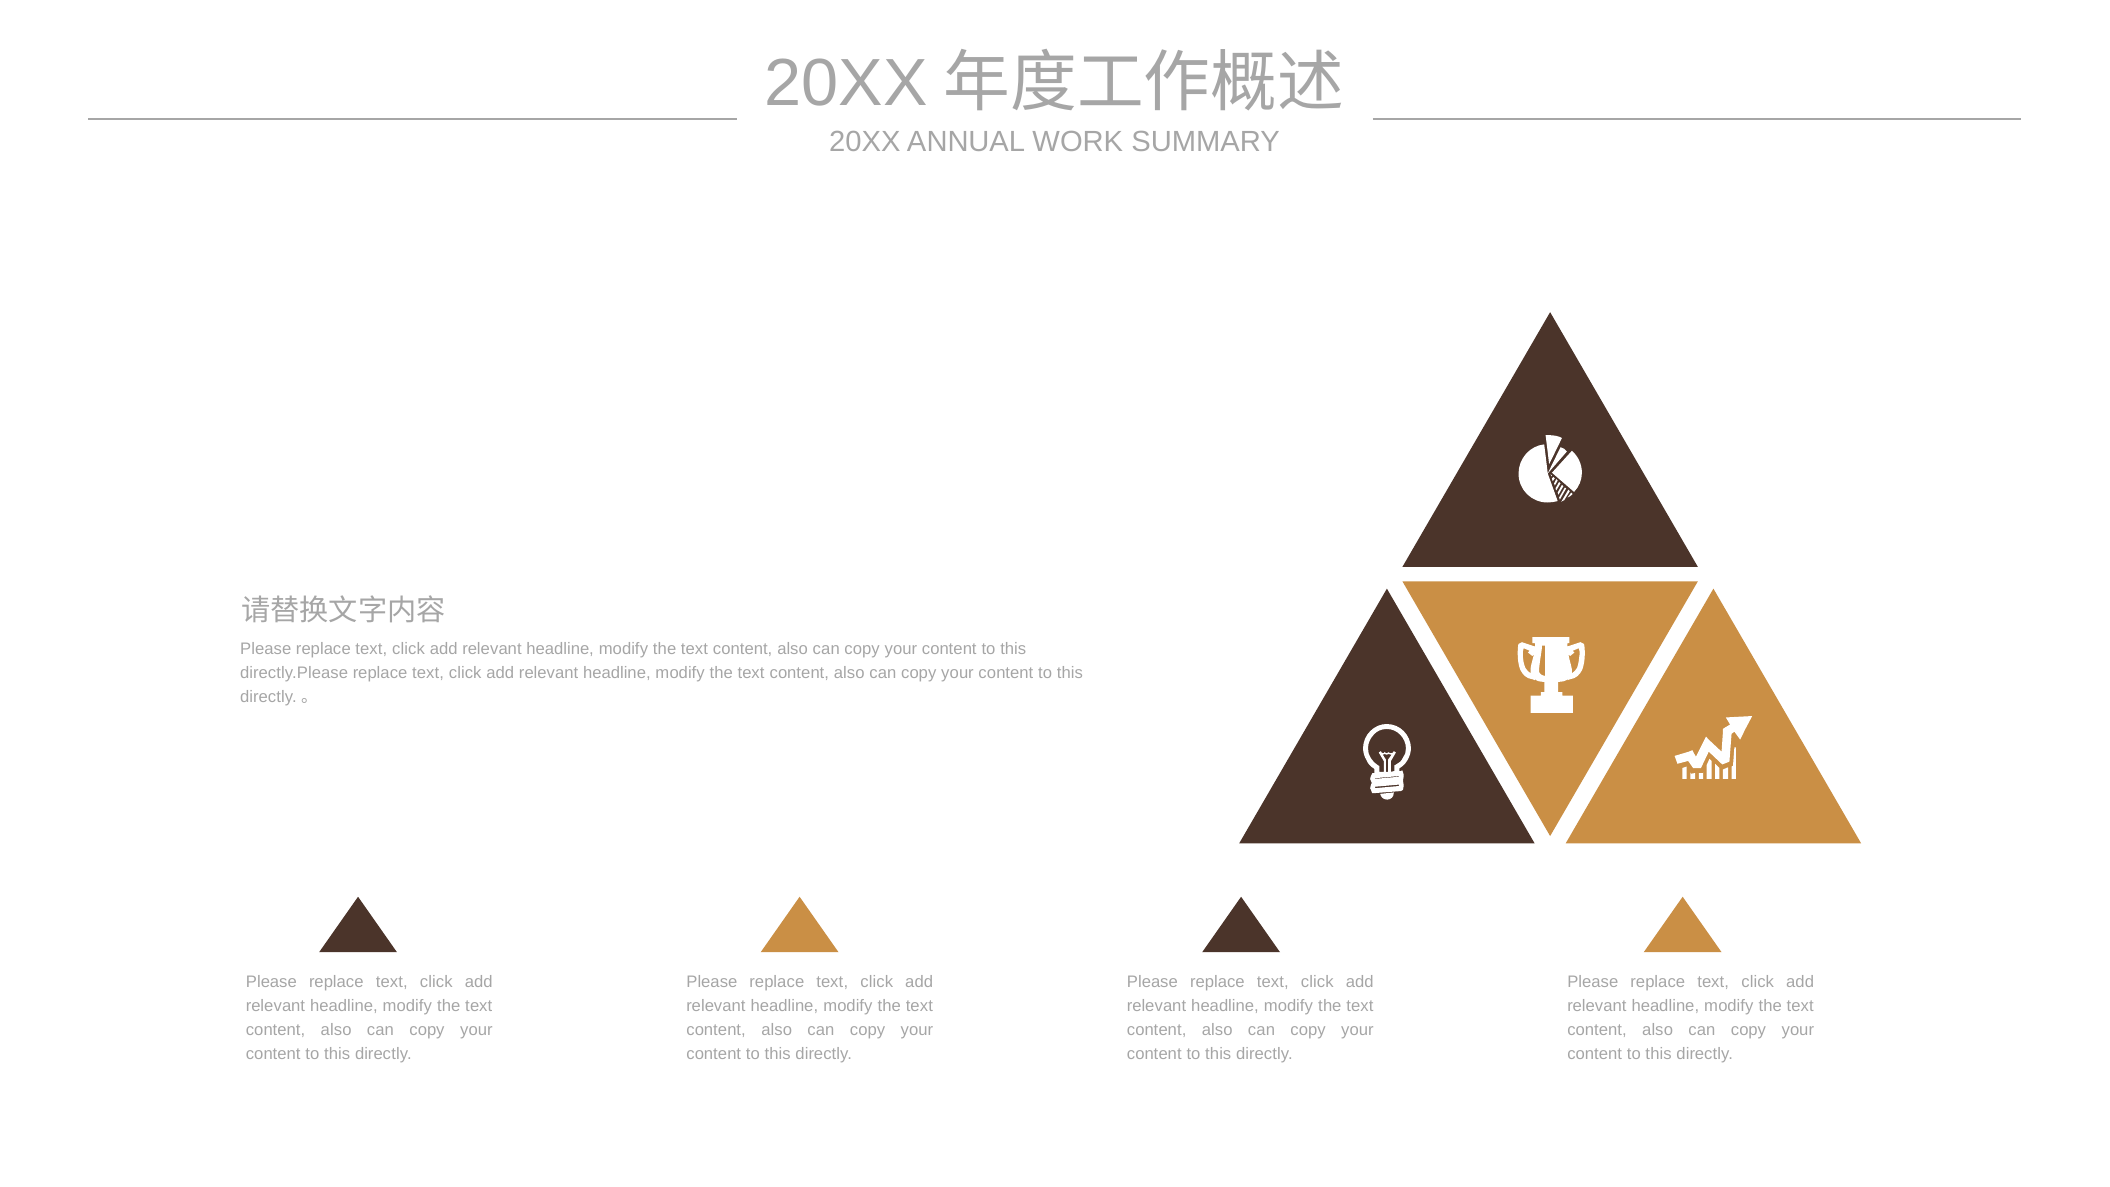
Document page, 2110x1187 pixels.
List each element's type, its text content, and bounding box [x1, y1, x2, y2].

text_box Please replace text, click add relevant headline, modify the text content, also can copy your content to this directly. [671, 959, 949, 1070]
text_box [1239, 588, 1535, 844]
text_box Please replace text, click add relevant headline, modify the text content, also can copy your content to this directly. [1112, 959, 1389, 1070]
text_box Please replace text, click add relevant headline, modify the text content, also can copy your content to this directly. [1552, 959, 1830, 1070]
text_box [1641, 894, 1724, 954]
text_box 20XX ANNUAL WORK SUMMARY [824, 122, 1285, 158]
text_box 请替换文字内容 [226, 577, 461, 626]
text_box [1402, 312, 1698, 567]
text_box Please replace text, click add relevant headline, modify the text content, also can copy your content to this directly. [231, 959, 508, 1070]
text_box 20XX年度工作概述 [730, 38, 1379, 119]
text_box [317, 894, 399, 954]
text_box [1200, 894, 1283, 954]
text_box [758, 894, 841, 954]
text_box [1402, 581, 1698, 837]
text_box Please replace text, click add relevant headline, modify the text content, also can copy your content to this directly.Please replace text, click add relevant headline, modify the text content, also can copy your content to this directly.。 [225, 626, 1143, 713]
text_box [1565, 588, 1862, 844]
